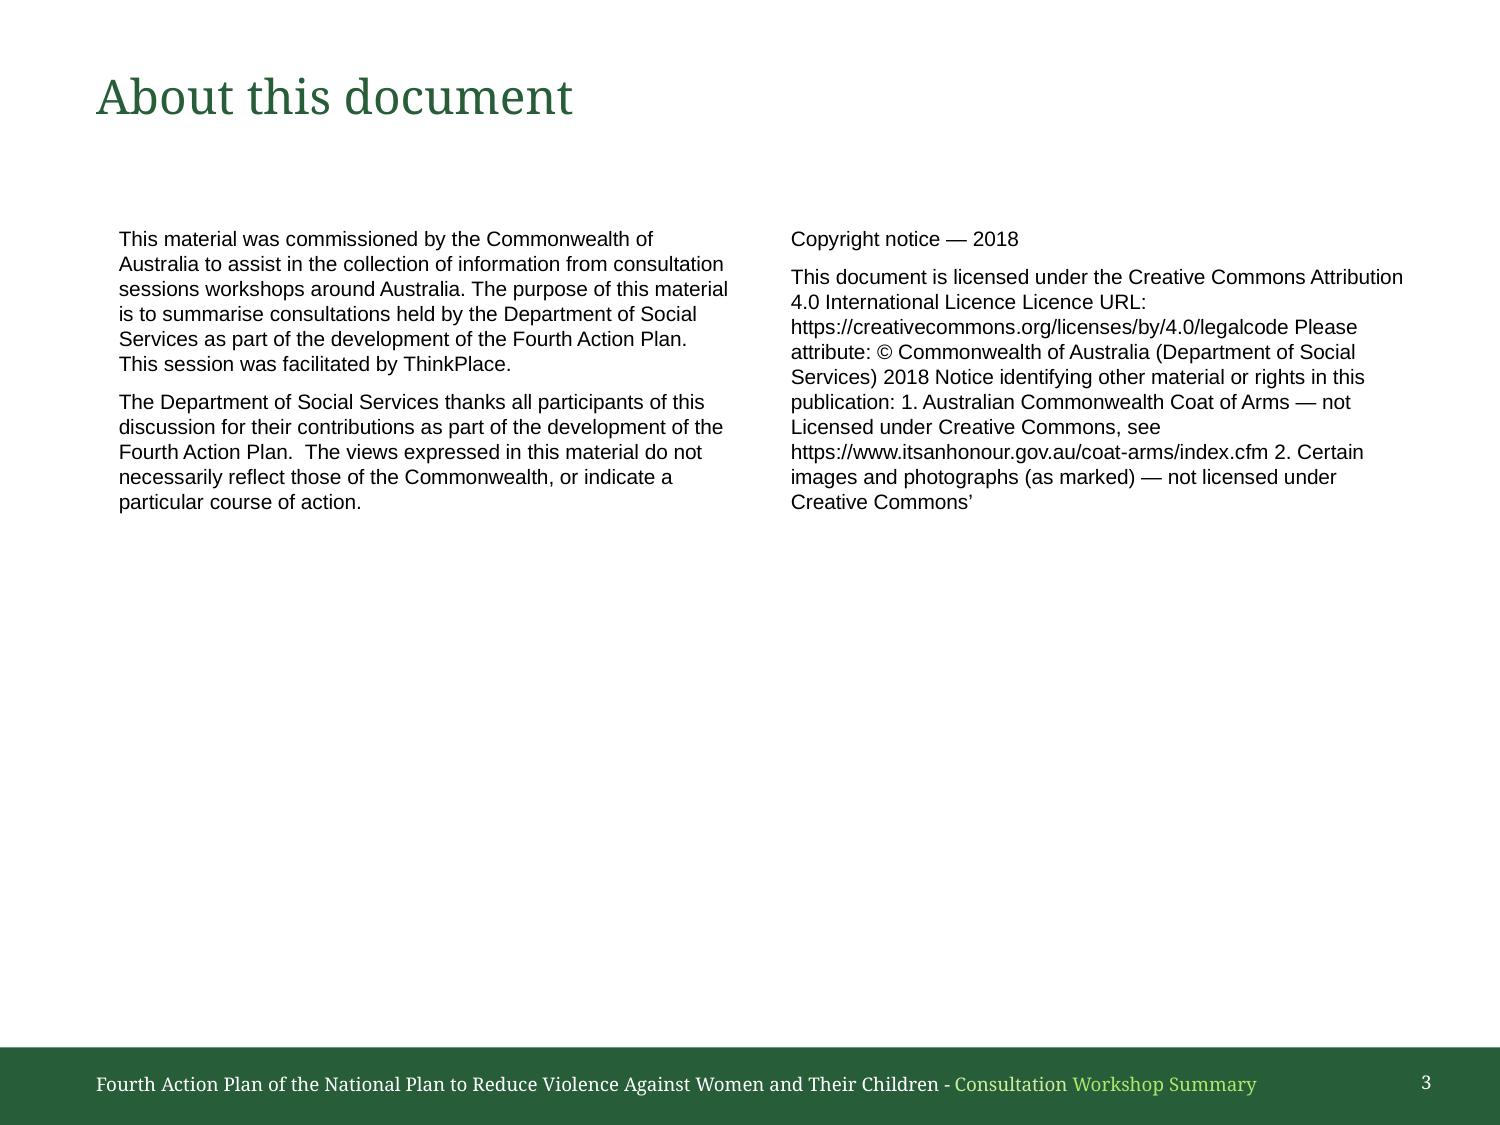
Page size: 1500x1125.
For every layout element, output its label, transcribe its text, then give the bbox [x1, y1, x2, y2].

slide_number 3 [1410, 1072, 1432, 1095]
text_box Fourth Action Plan of the National Plan to Reduce Violence Against Women and Their Children - Consultation Workshop Summary [96, 1072, 1282, 1095]
list This material was commissioned by the Commonwealth of Australia to assist in the collection of information from consultation sessions workshops around Australia. The purpose of this material is to summarise consultations held by the Department of Social Services as part of the development of the Fourth Action Plan. This session was facilitated by ThinkPlace. The Department of Social Services thanks all participants of this discussion for their contributions as part of the development of the Fourth Action Plan. The views expressed in this material do not necessarily reflect those of the Commonwealth, or indicate a particular course of action. Copyright notice — 2018 This document is licensed under the Creative Commons Attribution 4.0 International Licence Licence URL: https://creativecommons.org/licenses/by/4.0/legalcode Please attribute: © Commonwealth of Australia (Department of Social Services) 2018 Notice identifying other material or rights in this publication: 1. Australian Commonwealth Coat of Arms — not Licensed under Creative Commons, see https://www.itsanhonour.gov.au/coat-arms/index.cfm 2. Certain images and photographs (as marked) — not licensed under Creative Commons’ [118, 225, 1405, 771]
title About this document [95, 76, 1405, 133]
